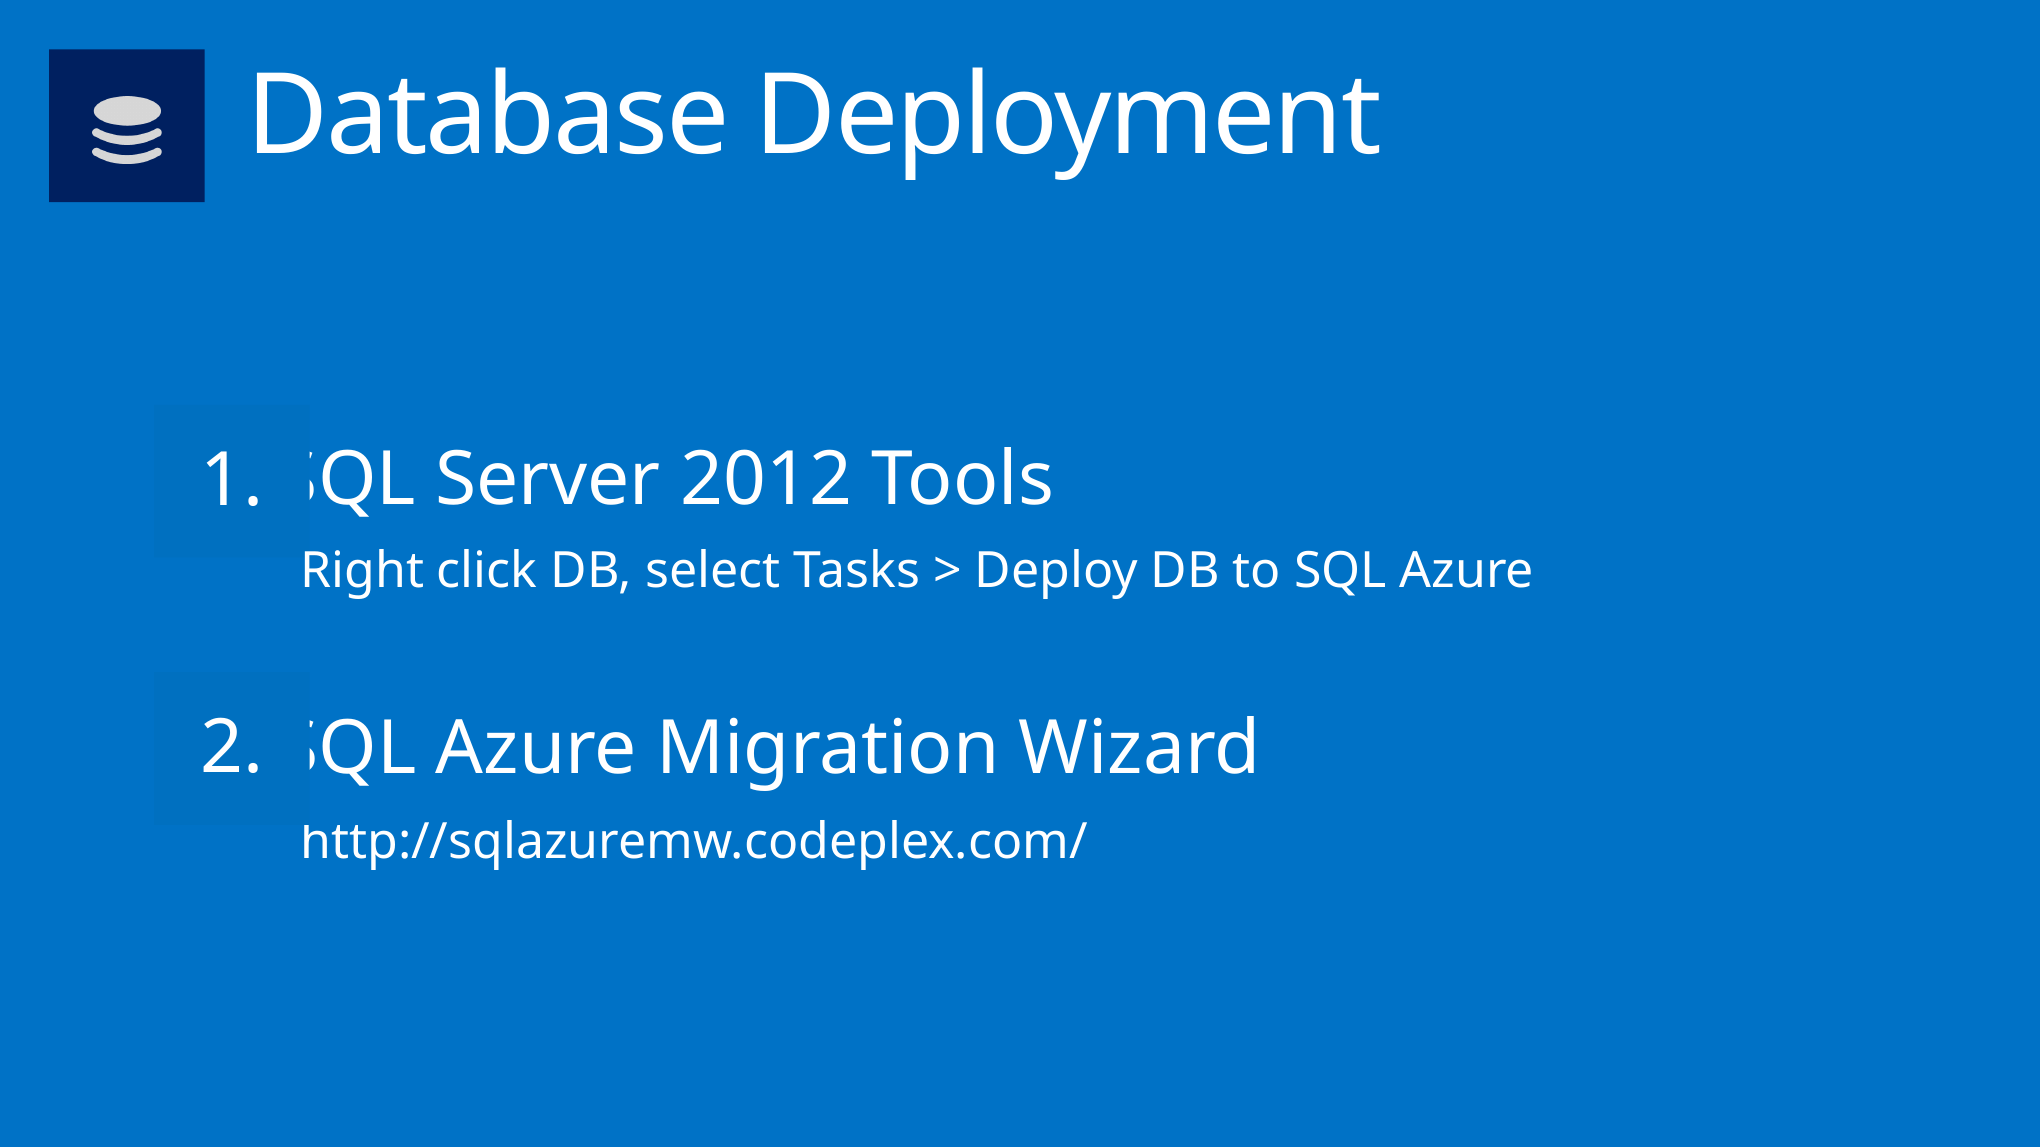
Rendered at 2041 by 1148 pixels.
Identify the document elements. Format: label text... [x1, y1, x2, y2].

text_box http://sqlazuremw.codeplex.com/ [285, 814, 1103, 876]
text_box Right click DB, select Tasks > Deploy DB to SQL Azure [285, 529, 1550, 605]
text_box SQL Azure Migration Wizard [310, 684, 1292, 814]
text_box 2. [153, 671, 310, 826]
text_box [48, 49, 205, 203]
text_box 1. [153, 404, 310, 558]
text_box Database Deployment [231, 48, 1529, 200]
text_box SQL Server 2012 Tools [310, 416, 1085, 529]
